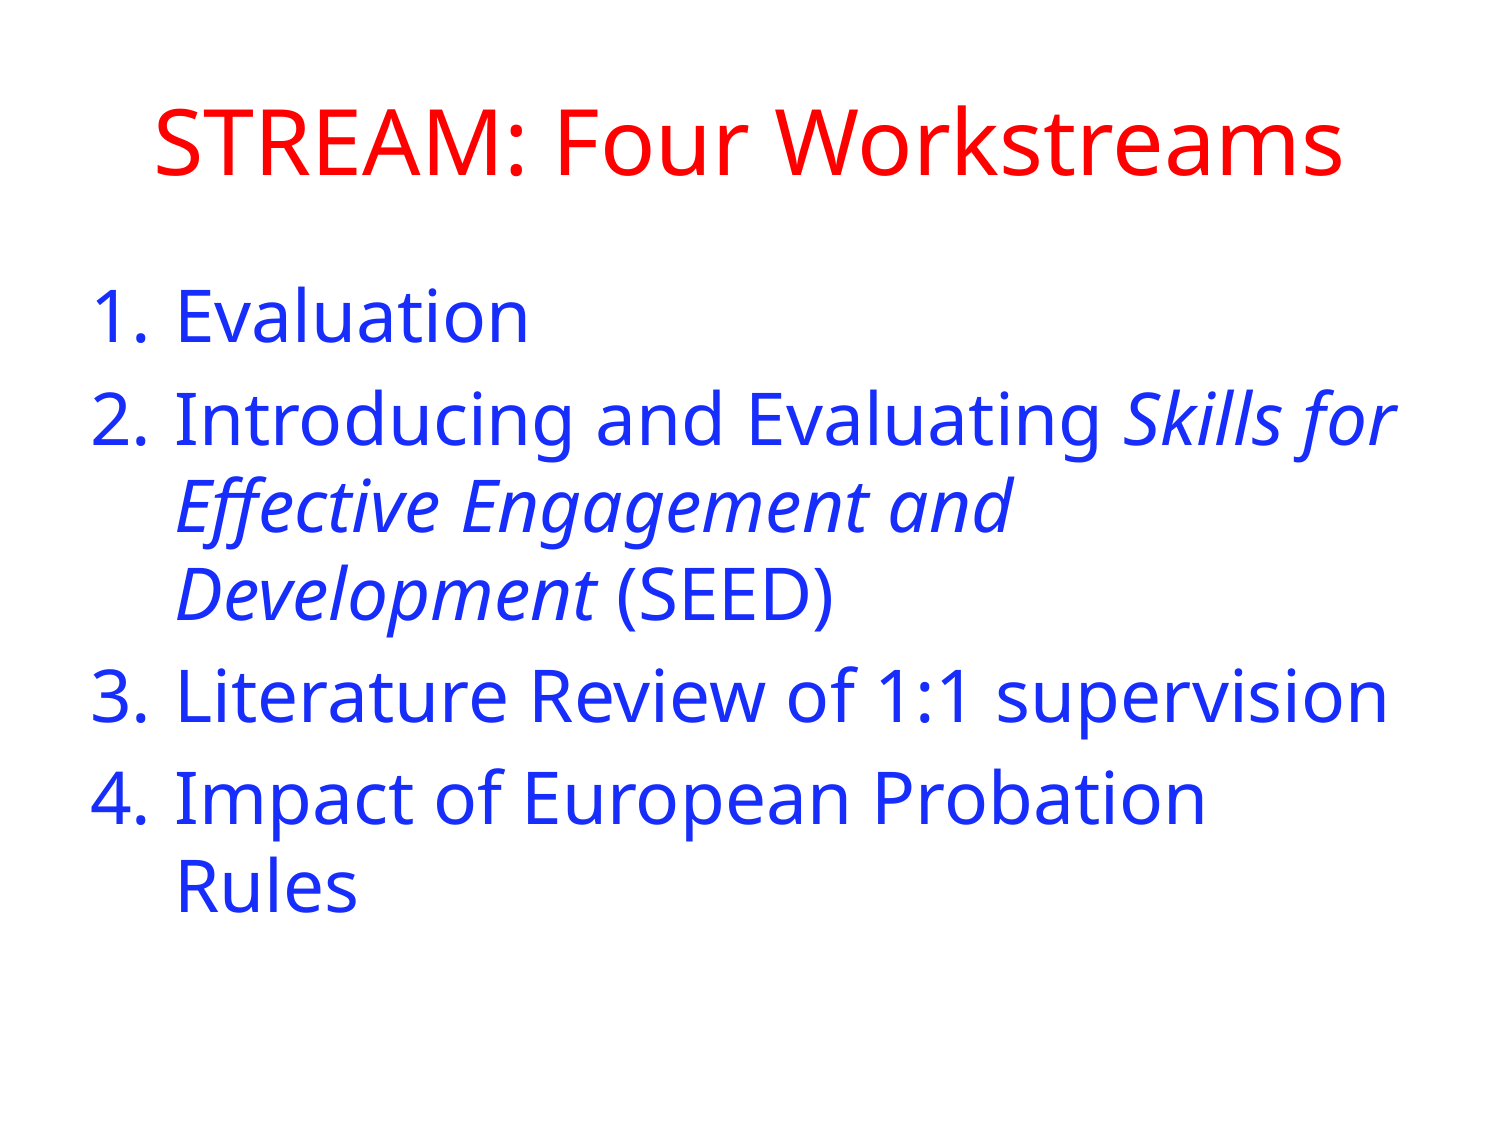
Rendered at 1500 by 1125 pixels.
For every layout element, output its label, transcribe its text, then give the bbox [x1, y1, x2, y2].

list Evaluation Introducing and Evaluating Skills for Effective Engagement and Development (SEED) Literature Review of 1:1 supervision Impact of European Probation Rules [75, 262, 1425, 1005]
title STREAM: Four Workstreams [75, 45, 1425, 233]
